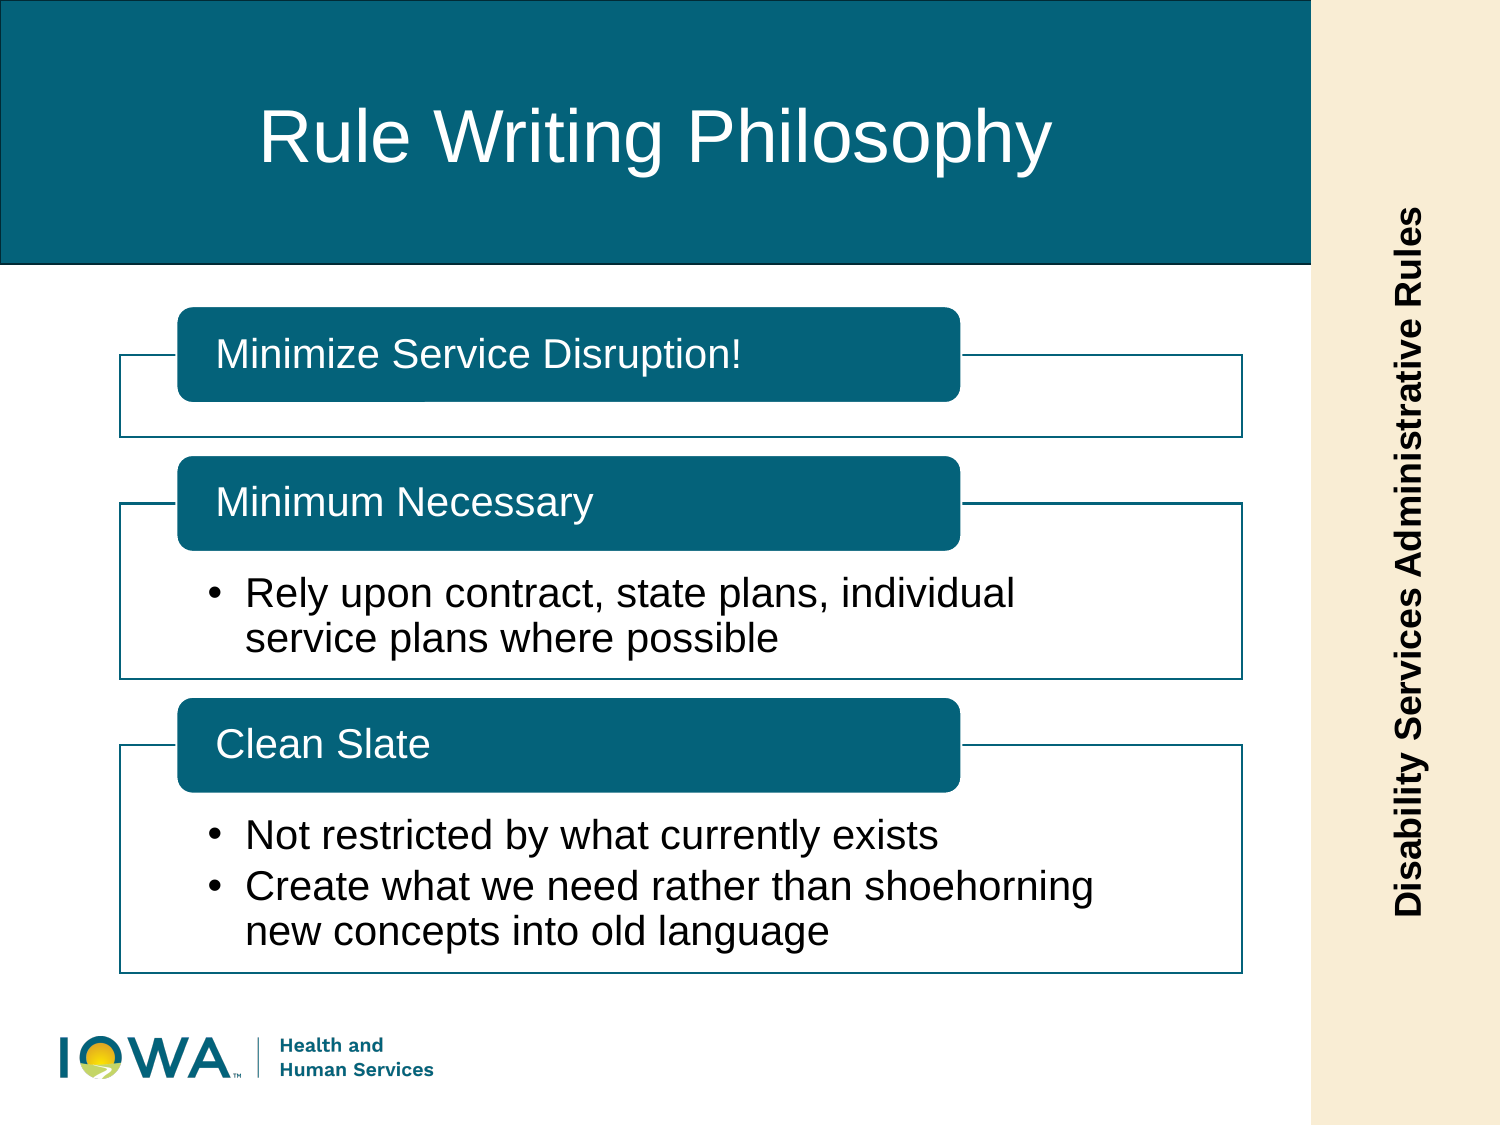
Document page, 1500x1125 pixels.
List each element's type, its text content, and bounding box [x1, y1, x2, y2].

title Rule Writing Philosophy [0, 0, 1311, 265]
text_box Disability Services Administrative Rules [1311, 0, 1500, 1125]
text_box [120, 306, 1242, 973]
picture [60, 1036, 434, 1079]
